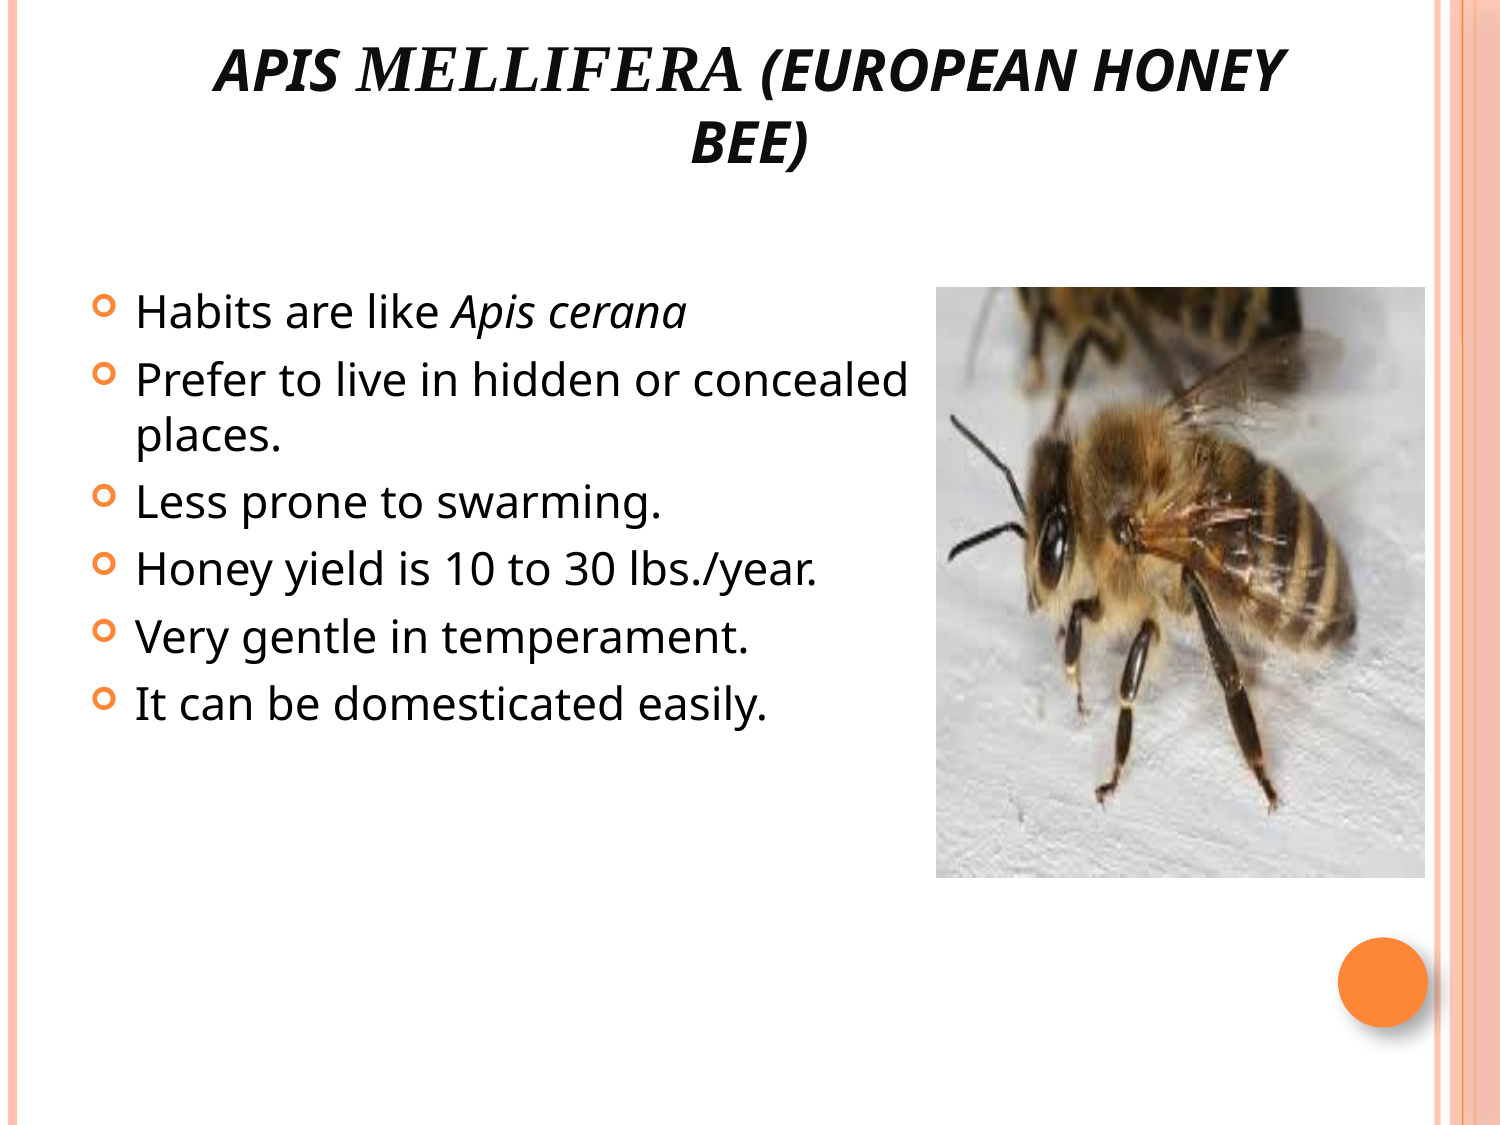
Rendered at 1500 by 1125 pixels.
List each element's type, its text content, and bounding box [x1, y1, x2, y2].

title Apis mellifera (European honey bee) [135, 48, 1364, 152]
list Habits are like Apis cerana Prefer to live in hidden or concealed places. Less prone to swarming. Honey yield is 10 to 30 lbs./year. Very gentle in temperament. It can be domesticated easily. [75, 275, 937, 775]
picture [936, 287, 1426, 879]
